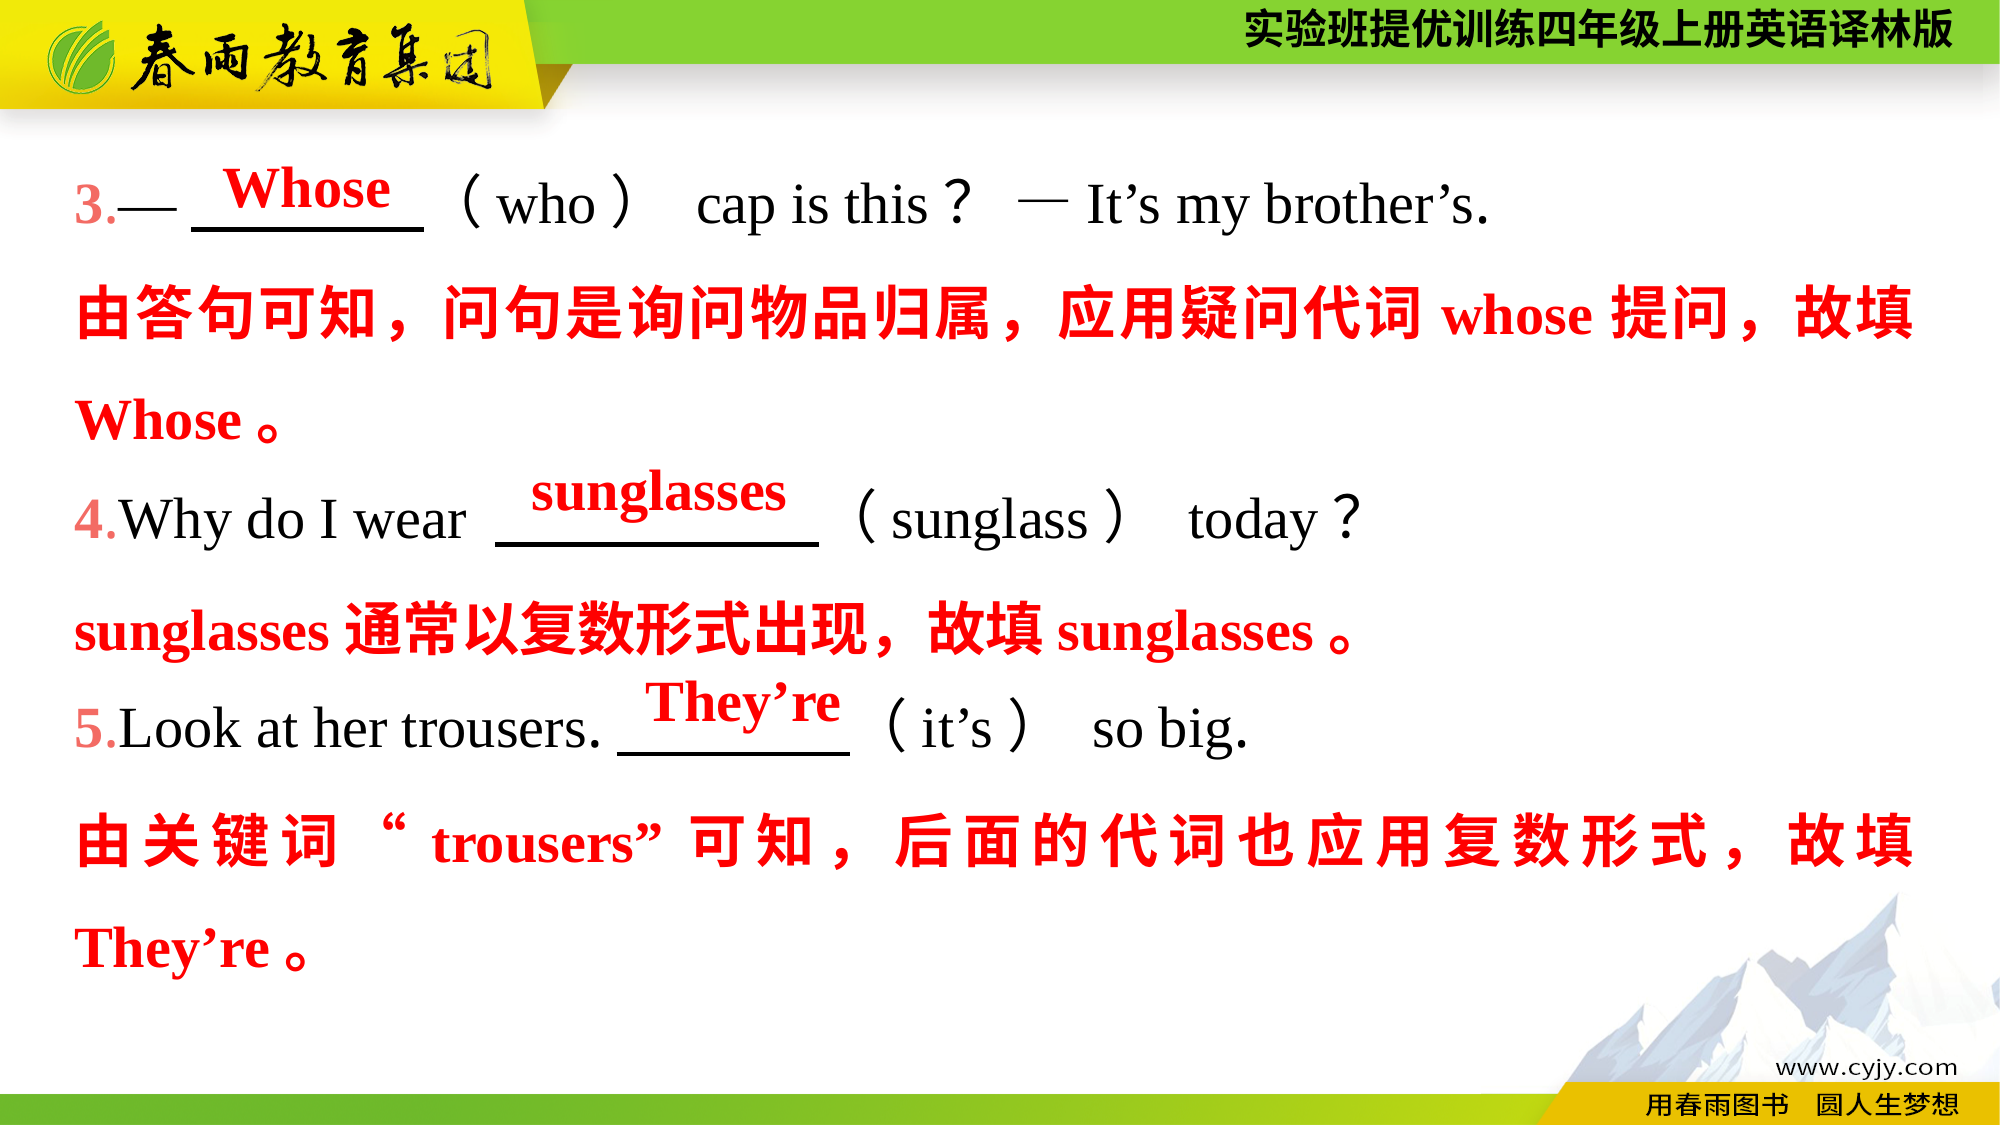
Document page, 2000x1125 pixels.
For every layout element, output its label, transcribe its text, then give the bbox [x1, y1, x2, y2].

list 3.— （who） cap is this？ —It’s my brother’s. 4.Why do I wear （sunglass） today？ 5.Look at her trousers. （it’s） so big. [59, 459, 1944, 549]
picture [0, 0, 2000, 1125]
list 3.— （who） cap is this？ —It’s my brother’s. 4.Why do I wear （sunglass） today？ 5.Look at her trousers. （it’s） so big. [59, 122, 1944, 233]
text_box 由答句可知，问句是询问物品归属，应用疑问代词whose提问，故填Whose。 [59, 233, 1944, 459]
text_box 由关键词“trousers”可知，后面的代词也应用复数形式，故填They’re。 [59, 761, 1944, 987]
text_box sunglasses通常以复数形式出现，故填sunglasses。 [59, 549, 1944, 670]
text_box sunglasses [516, 444, 803, 530]
list 3.— （who） cap is this？ —It’s my brother’s. 4.Why do I wear （sunglass） today？ 5.Look at her trousers. （it’s） so big. [59, 670, 1944, 761]
text_box They’re [630, 655, 857, 741]
text_box Whose [207, 141, 407, 227]
